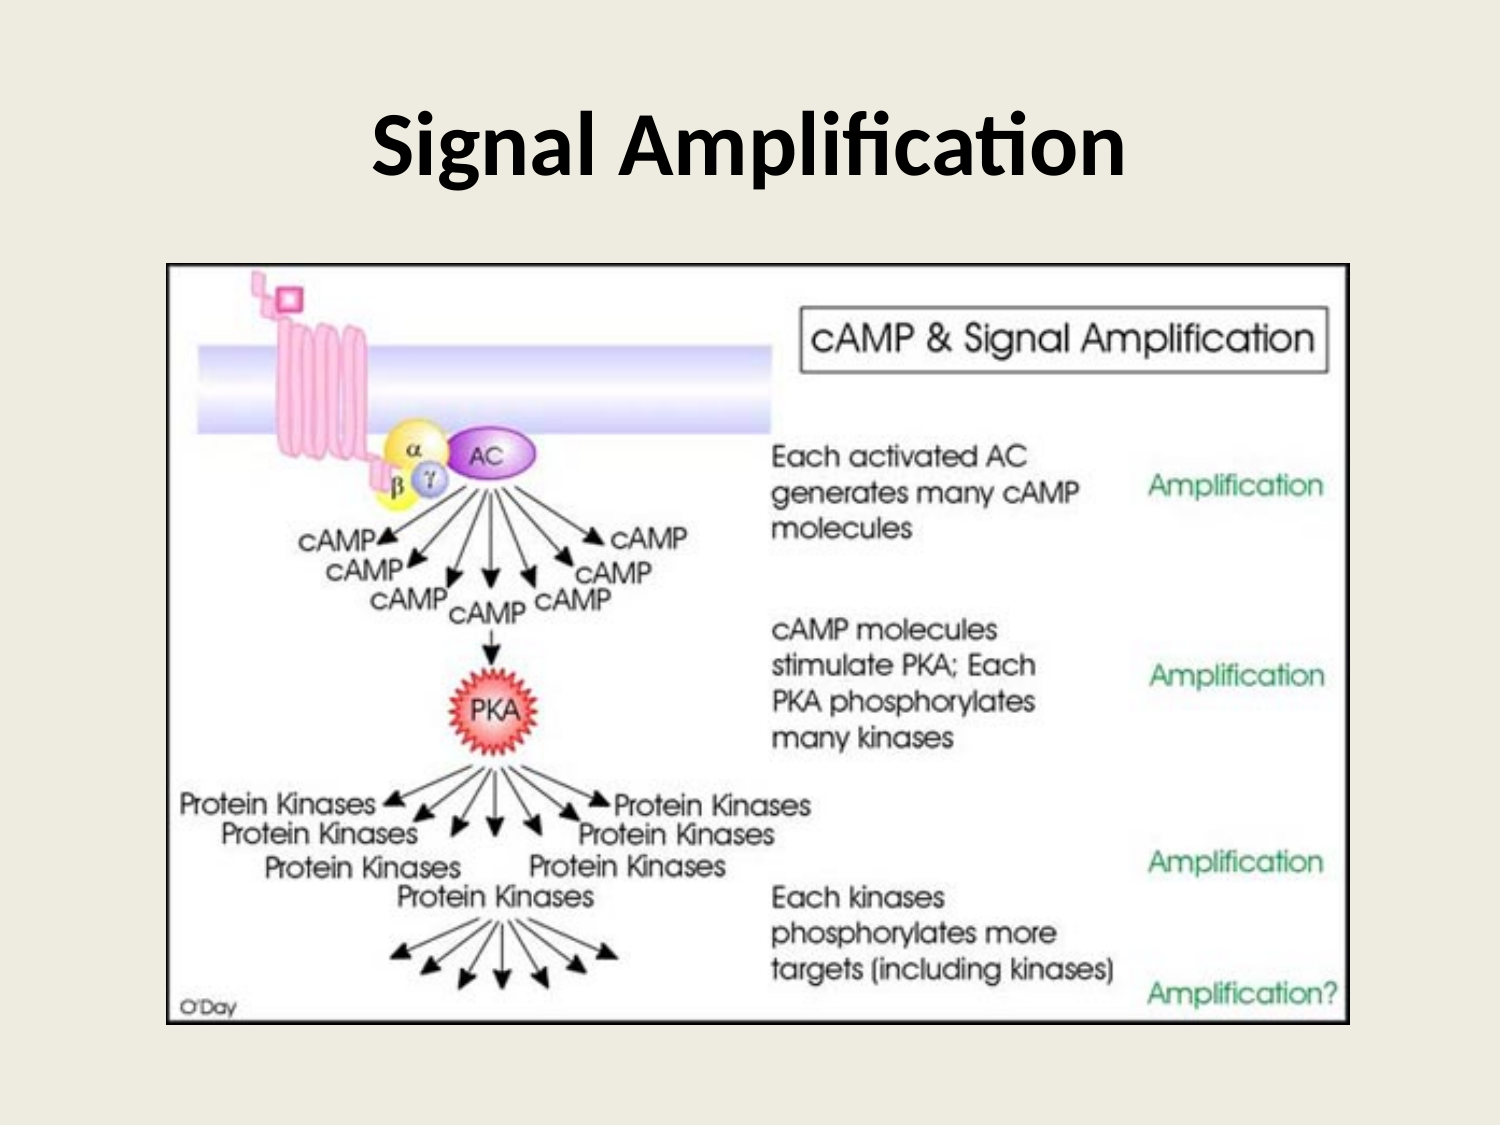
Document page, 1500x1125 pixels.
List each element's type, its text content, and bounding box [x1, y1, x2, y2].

picture [166, 263, 1351, 1026]
title Signal Amplification [74, 44, 1426, 233]
